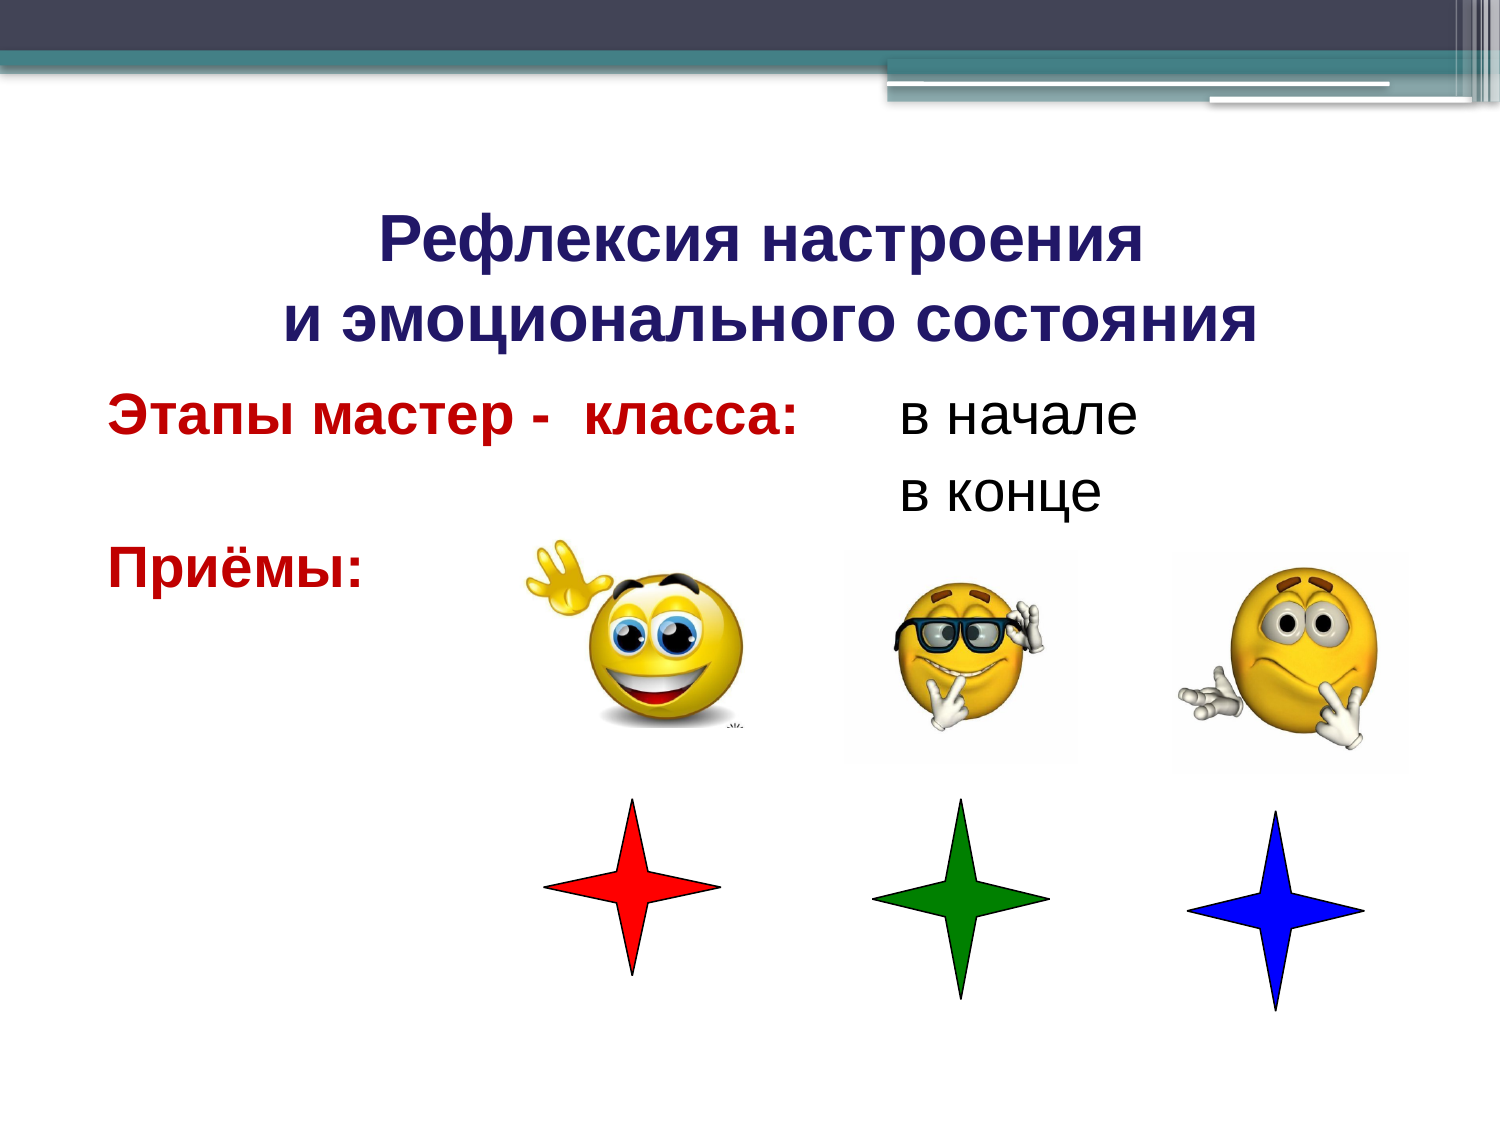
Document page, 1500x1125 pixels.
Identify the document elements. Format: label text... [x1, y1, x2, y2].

picture [513, 515, 752, 729]
text_box [543, 798, 722, 976]
title Рефлексия настроения и эмоционального состояния [53, 187, 1471, 363]
text_box [1187, 810, 1365, 1012]
text_box [872, 798, 1050, 1000]
list Этапы мастер - класса: в начале в конце Приёмы: [75, 368, 1425, 1079]
picture [1171, 552, 1409, 775]
picture [843, 550, 1078, 764]
